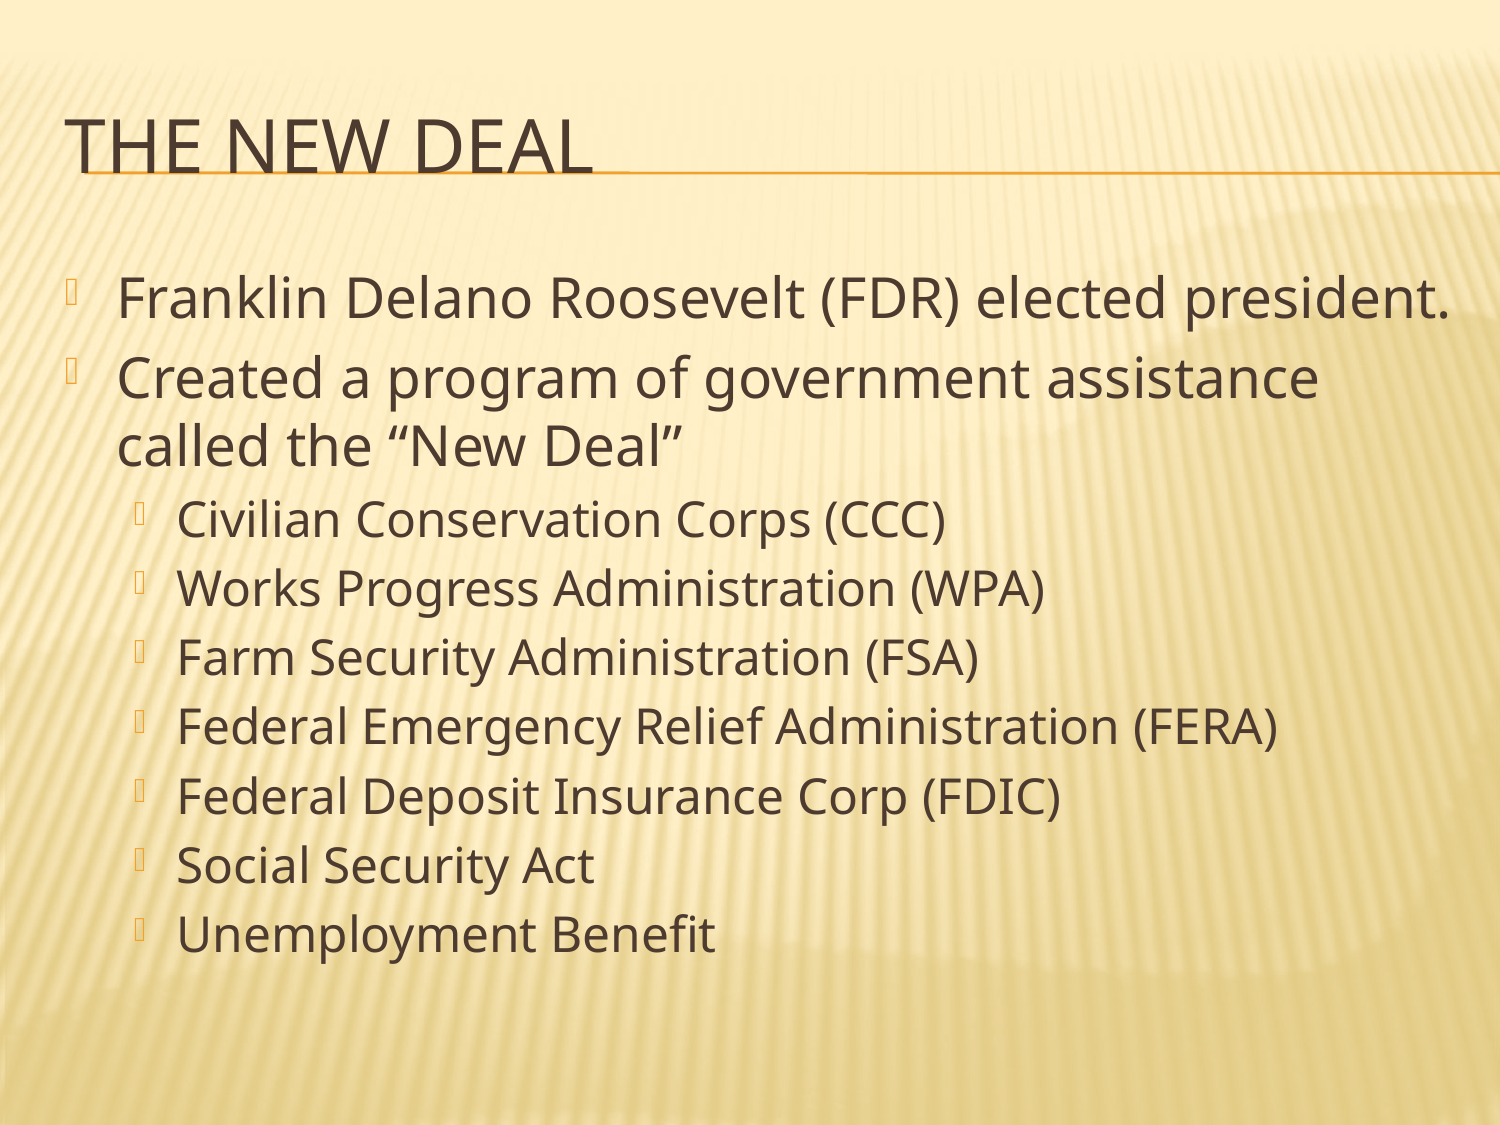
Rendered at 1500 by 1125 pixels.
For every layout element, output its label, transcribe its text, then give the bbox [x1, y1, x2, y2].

title The New Deal [50, 75, 1475, 213]
list Franklin Delano Roosevelt (FDR) elected president. Created a program of government assistance called the “New Deal” Civilian Conservation Corps (CCC) Works Progress Administration (WPA) Farm Security Administration (FSA) Federal Emergency Relief Administration (FERA) Federal Deposit Insurance Corp (FDIC) Social Security Act Unemployment Benefit [50, 254, 1475, 998]
